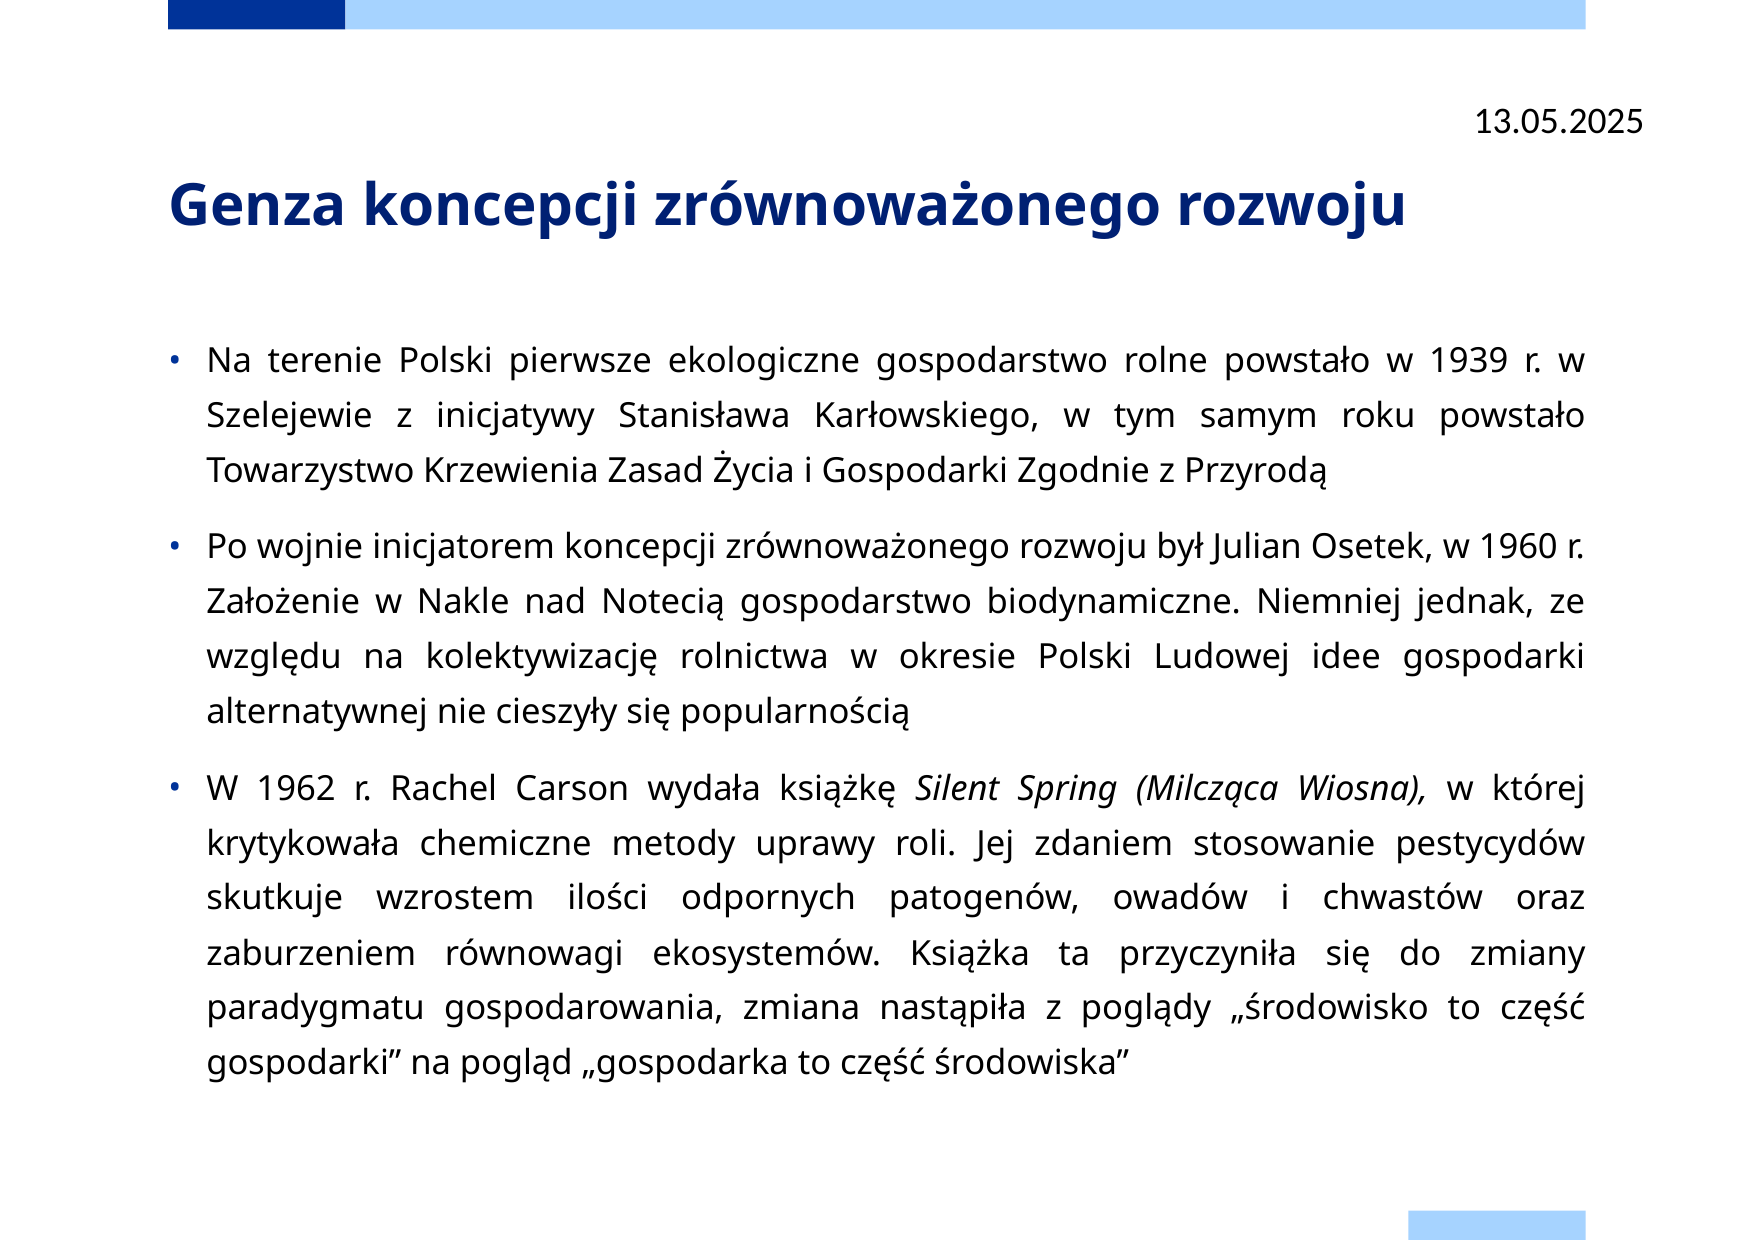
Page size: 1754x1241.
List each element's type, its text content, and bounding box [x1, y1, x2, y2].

list Na terenie Polski pierwsze ekologiczne gospodarstwo rolne powstało w 1939 r. w Szelejewie z inicjatywy Stanisława Karłowskiego, w tym samym roku powstało Towarzystwo Krzewienia Zasad Życia i Gospodarki Zgodnie z Przyrodą Po wojnie inicjatorem koncepcji zrównoważonego rozwoju był Julian Osetek, w 1960 r. Założenie w Nakle nad Notecią gospodarstwo biodynamiczne. Niemniej jednak, ze względu na kolektywizację rolnictwa w okresie Polski Ludowej idee gospodarki alternatywnej nie cieszyły się popularnością W 1962 r. Rachel Carson wydała książkę Silent Spring (Milcząca Wiosna), w której krytykowała chemiczne metody uprawy roli. Jej zdaniem stosowanie pestycydów skutkuje wzrostem ilości odpornych patogenów, owadów i chwastów oraz zaburzeniem równowagi ekosystemów. Książka ta przyczyniła się do zmiany paradygmatu gospodarowania, zmiana nastąpiła z poglądy „środowisko to część gospodarki” na pogląd „gospodarka to część środowiska” [168, 324, 1586, 1093]
title Genza koncepcji zrównoważonego rozwoju [168, 147, 1586, 324]
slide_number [1458, 88, 1754, 149]
